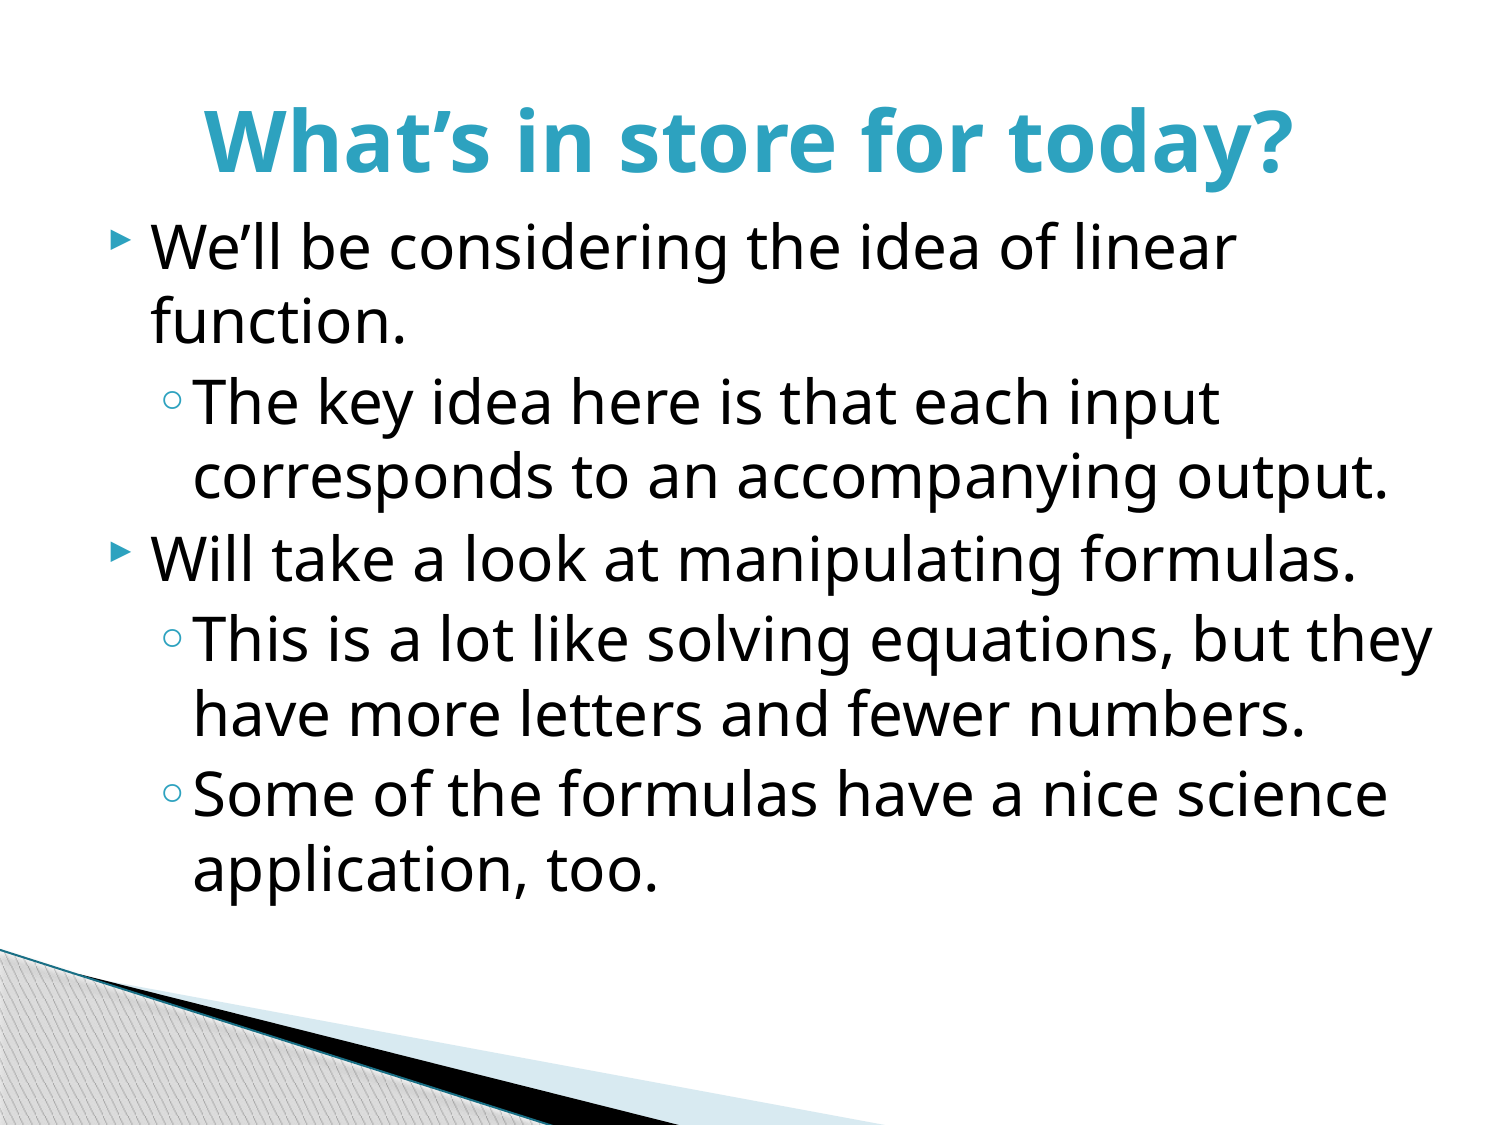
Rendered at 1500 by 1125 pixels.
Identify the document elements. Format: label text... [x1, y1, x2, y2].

title What’s in store for today? [75, 45, 1425, 233]
list We’ll be considering the idea of linear function. The key idea here is that each input corresponds to an accompanying output. Will take a look at manipulating formulas. This is a lot like solving equations, but they have more letters and fewer numbers. Some of the formulas have a nice science application, too. [75, 200, 1450, 1088]
